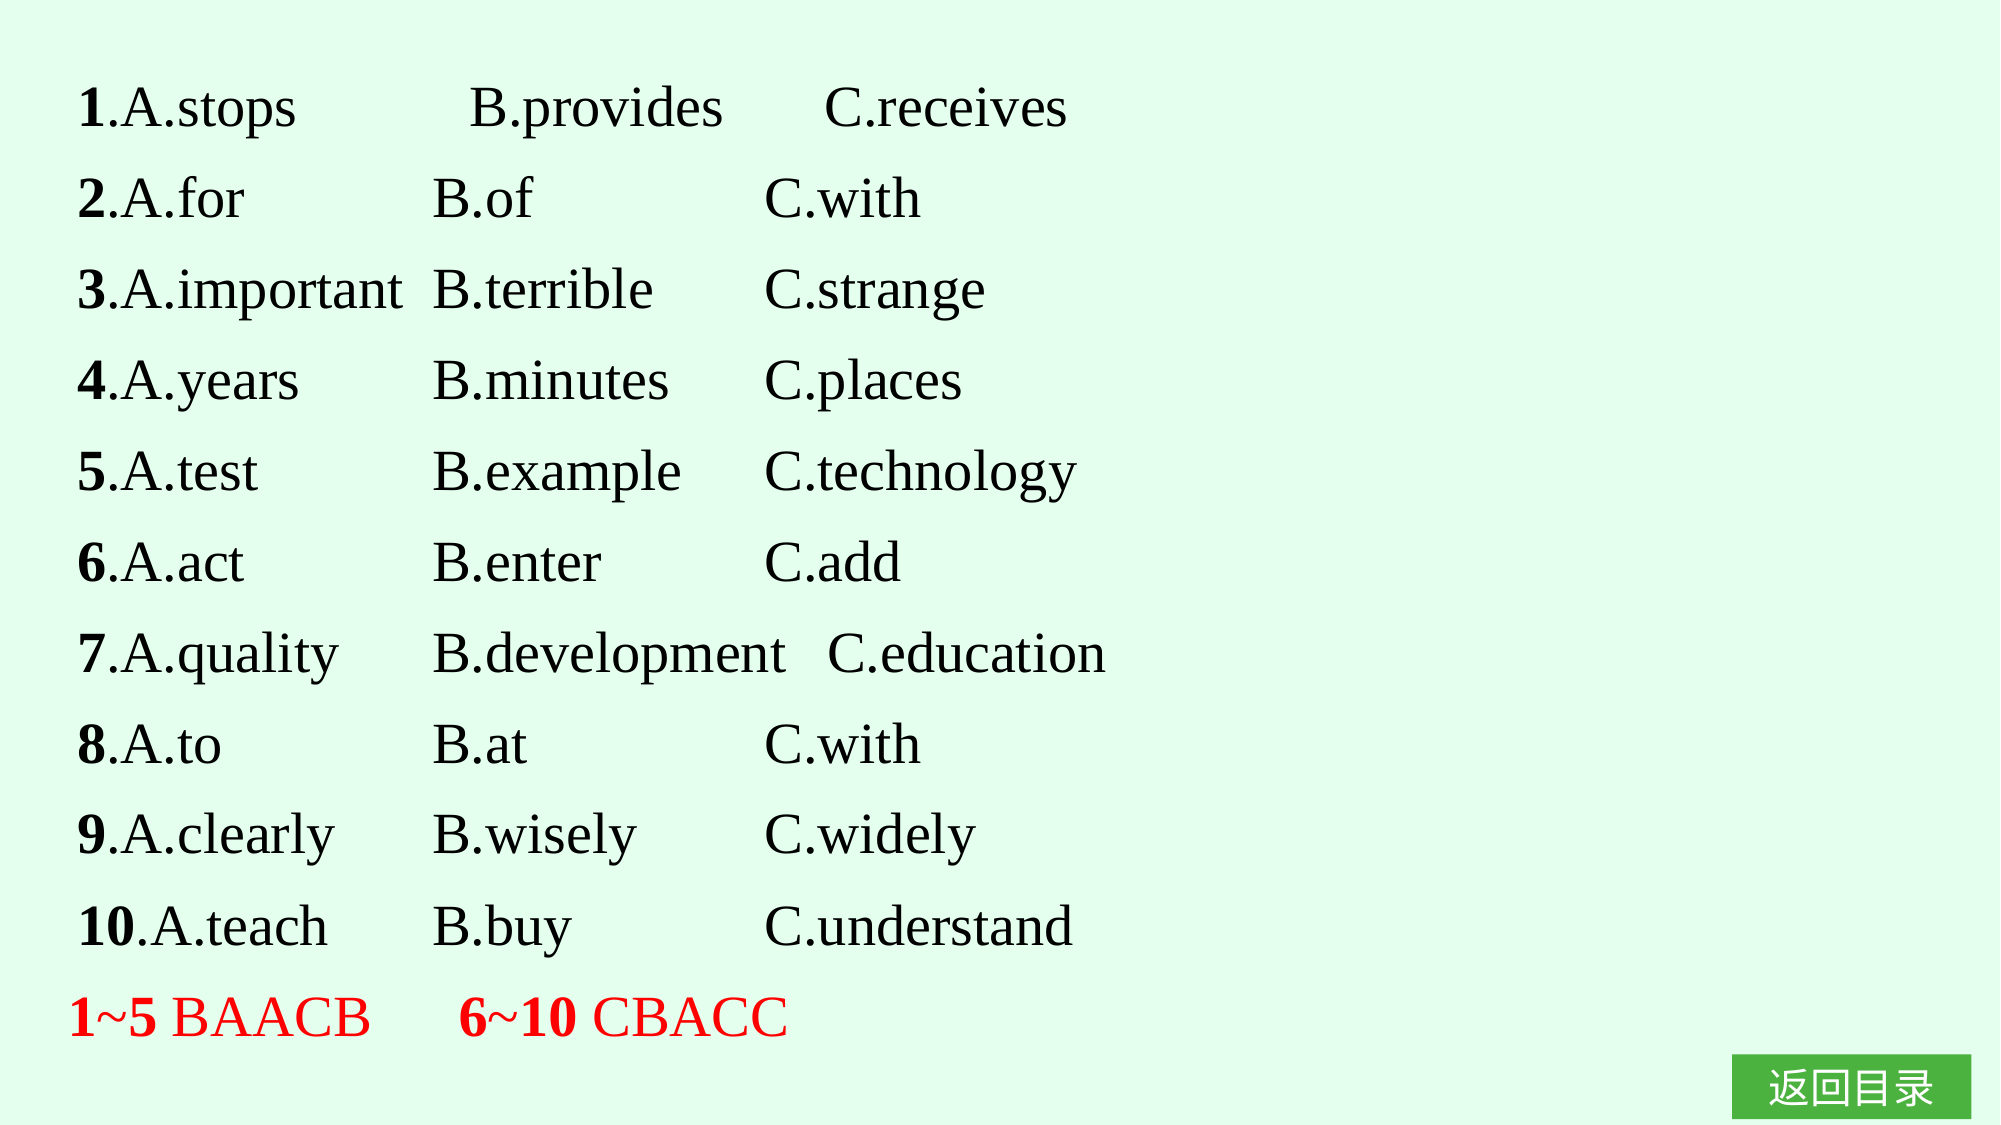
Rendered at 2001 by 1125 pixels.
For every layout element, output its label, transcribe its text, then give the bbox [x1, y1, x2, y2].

text_box 1.A.stops B.provides C.receives 2.A.for B.of C.with 3.A.important B.terrible C.strange 4.A.years B.minutes C.places 5.A.test B.example C.technology 6.A.act B.enter C.add 7.A.quality B.development C.education 8.A.to B.at C.with 9.A.clearly B.wisely C.widely 10.A.teach B.buy C.understand [62, 39, 1938, 964]
text_box 1~5 BAACB 6~10 CBACC [52, 949, 819, 1056]
